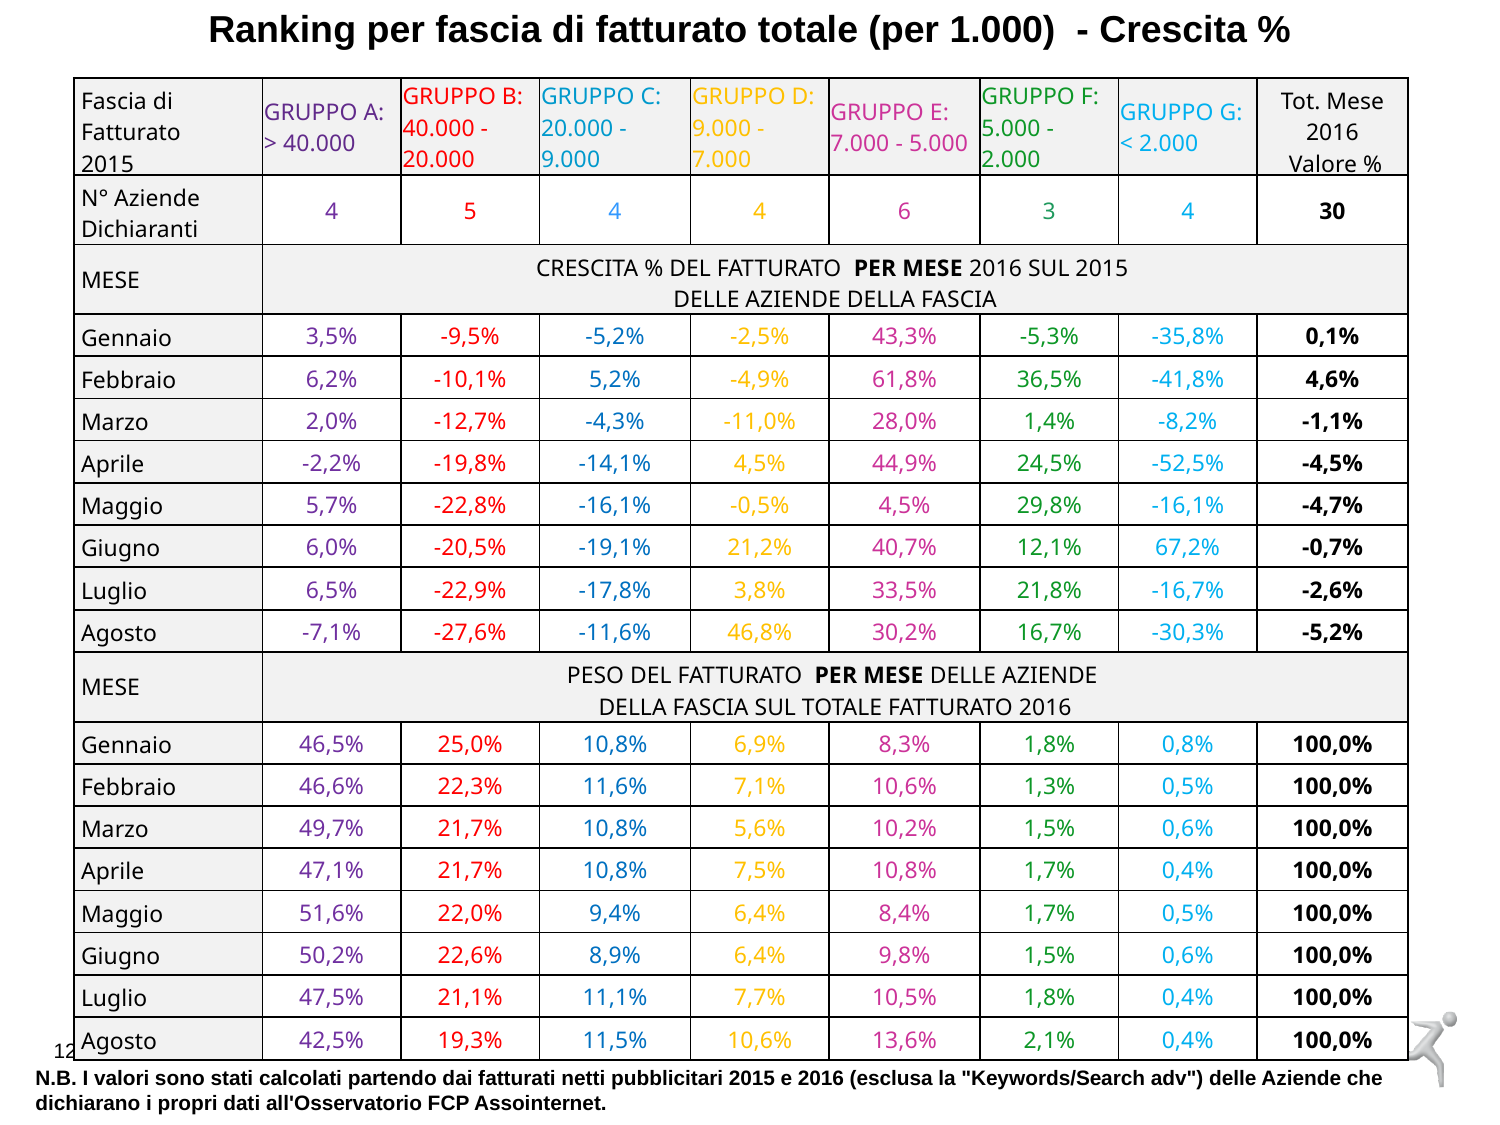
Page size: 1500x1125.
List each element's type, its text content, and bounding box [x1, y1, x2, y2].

table_cell -22,9% [402, 568, 539, 609]
table_cell 1,5% [981, 807, 1118, 847]
table_header Fascia di Fatturato 2015 [75, 79, 262, 174]
table_cell 10,5% [830, 976, 979, 1016]
table_cell -27,6% [402, 611, 539, 651]
table_cell 6,4% [691, 891, 828, 932]
table_cell 7,5% [691, 849, 828, 890]
table_cell -9,5% [402, 315, 539, 355]
table_cell 0,5% [1119, 891, 1256, 932]
table_cell 8,3% [830, 723, 979, 763]
table_cell -12,7% [402, 399, 539, 440]
table_cell 10,8% [540, 807, 690, 847]
table_cell 21,7% [402, 807, 539, 847]
table_cell 5,7% [263, 484, 400, 524]
table_cell 51,6% [263, 891, 400, 932]
table_cell 11,5% [540, 1018, 690, 1059]
table_cell Aprile [75, 849, 262, 890]
table_cell 24,5% [981, 441, 1118, 482]
table_cell 50,2% [263, 933, 400, 974]
table_cell 1,3% [981, 765, 1118, 805]
table_cell Gennaio [75, 723, 262, 763]
table_cell 7,1% [691, 765, 828, 805]
table_cell Maggio [75, 484, 262, 524]
table_cell 46,8% [691, 611, 828, 651]
table_cell -2,2% [263, 441, 400, 482]
table_cell -4,9% [691, 357, 828, 398]
table_cell PESO DEL FATTURATO PER MESE DELLE AZIENDE DELLA FASCIA SUL TOTALE FATTURATO 2016 [263, 653, 1407, 721]
table_cell -22,8% [402, 484, 539, 524]
table_cell 67,2% [1119, 526, 1256, 566]
table_cell 9,4% [540, 891, 690, 932]
table_cell 61,8% [830, 357, 979, 398]
table_cell 11,1% [540, 976, 690, 1016]
table_cell -16,1% [1119, 484, 1256, 524]
table_cell 5,2% [540, 357, 690, 398]
table_cell 3,5% [263, 315, 400, 355]
table_cell Febbraio [75, 765, 262, 805]
table_cell -4,3% [540, 399, 690, 440]
table_cell 44,9% [830, 441, 979, 482]
table_cell 1,8% [981, 976, 1118, 1016]
table_cell MESE [75, 653, 262, 721]
table_cell 100,0% [1258, 849, 1407, 890]
table_cell Luglio [75, 568, 262, 609]
table_cell 42,5% [263, 1018, 400, 1059]
table_cell 46,5% [263, 723, 400, 763]
table_cell 43,3% [830, 315, 979, 355]
table_cell 100,0% [1258, 723, 1407, 763]
table_cell 0,6% [1119, 933, 1256, 974]
table_header Tot. Mese 2016 Valore % [1258, 79, 1407, 174]
table_cell Giugno [75, 933, 262, 974]
table_cell 1,7% [981, 891, 1118, 932]
table_cell Giugno [75, 526, 262, 566]
table_cell 10,8% [830, 849, 979, 890]
table_cell Febbraio [75, 357, 262, 398]
table_cell 21,8% [981, 568, 1118, 609]
table_cell Gennaio [75, 315, 262, 355]
table_cell 8,4% [830, 891, 979, 932]
table_cell Agosto [75, 1018, 262, 1059]
table_cell 7,7% [691, 976, 828, 1016]
table_cell 30 [1258, 176, 1407, 244]
table_cell Marzo [75, 807, 262, 847]
table_cell MESE [75, 245, 262, 313]
table_cell -2,5% [691, 315, 828, 355]
table_cell -0,5% [691, 484, 828, 524]
table_cell 6,2% [263, 357, 400, 398]
table_cell 0,5% [1119, 765, 1256, 805]
table_cell 0,4% [1119, 849, 1256, 890]
table_cell -41,8% [1119, 357, 1256, 398]
table_cell -5,2% [1258, 611, 1407, 651]
table_cell -2,6% [1258, 568, 1407, 609]
table_cell -5,2% [540, 315, 690, 355]
table_cell 22,6% [402, 933, 539, 974]
table_cell 21,1% [402, 976, 539, 1016]
table_cell 19,3% [402, 1018, 539, 1059]
table_cell N° Aziende Dichiaranti [75, 176, 262, 244]
picture [1366, 990, 1476, 1064]
table_cell -35,8% [1119, 315, 1256, 355]
table_cell 100,0% [1258, 807, 1407, 847]
table_cell 8,9% [540, 933, 690, 974]
table_cell 4 [540, 176, 690, 244]
table_cell 5 [402, 176, 539, 244]
table_cell 9,8% [830, 933, 979, 974]
table_cell -5,3% [981, 315, 1118, 355]
table_cell 46,6% [263, 765, 400, 805]
table_cell -16,1% [540, 484, 690, 524]
table_cell 47,1% [263, 849, 400, 890]
table_cell -20,5% [402, 526, 539, 566]
table_cell 0,8% [1119, 723, 1256, 763]
table_cell 0,6% [1119, 807, 1256, 847]
table_cell 22,3% [402, 765, 539, 805]
table_cell 0,4% [1119, 976, 1256, 1016]
table_cell -11,6% [540, 611, 690, 651]
text_box N.B. I valori sono stati calcolati partendo dai fatturati netti pubblicitari 2015 e 2016 (esclusa la "Keywords/Search adv") delle Aziende che dichiarano i propri dati all'Osservatorio FCP Assointernet. [35, 1064, 1483, 1115]
table_header GRUPPO F: 5.000 - 2.000 [981, 79, 1118, 174]
table_cell -30,3% [1119, 611, 1256, 651]
text_box Ranking per fascia di fatturato totale (per 1.000) - Crescita % [41, 0, 1459, 58]
table_cell 22,0% [402, 891, 539, 932]
table_cell -7,1% [263, 611, 400, 651]
table_cell 100,0% [1258, 1018, 1407, 1059]
table_cell 16,7% [981, 611, 1118, 651]
table_cell -19,8% [402, 441, 539, 482]
table_cell -11,0% [691, 399, 828, 440]
table_cell -16,7% [1119, 568, 1256, 609]
table_cell 11,6% [540, 765, 690, 805]
table_cell 10,6% [691, 1018, 828, 1059]
table_cell 49,7% [263, 807, 400, 847]
table_cell Marzo [75, 399, 262, 440]
table_cell 12,1% [981, 526, 1118, 566]
table_cell 10,6% [830, 765, 979, 805]
table_cell 4 [263, 176, 400, 244]
table_cell 30,2% [830, 611, 979, 651]
table_cell 28,0% [830, 399, 979, 440]
table_cell 3 [981, 176, 1118, 244]
table_cell 2,1% [981, 1018, 1118, 1059]
table_cell -0,7% [1258, 526, 1407, 566]
table_cell -8,2% [1119, 399, 1256, 440]
table_cell 13,6% [830, 1018, 979, 1059]
table_header GRUPPO G: < 2.000 [1119, 79, 1256, 174]
table_cell 0,1% [1258, 315, 1407, 355]
table_cell -52,5% [1119, 441, 1256, 482]
table_cell -4,5% [1258, 441, 1407, 482]
table_cell 1,7% [981, 849, 1118, 890]
table_cell 33,5% [830, 568, 979, 609]
table_cell -1,1% [1258, 399, 1407, 440]
table_cell 100,0% [1258, 933, 1407, 974]
table_cell 29,8% [981, 484, 1118, 524]
table_cell 100,0% [1258, 765, 1407, 805]
table_cell 6,5% [263, 568, 400, 609]
table_cell 1,4% [981, 399, 1118, 440]
table_cell 6,4% [691, 933, 828, 974]
table_cell 10,2% [830, 807, 979, 847]
table_cell 21,2% [691, 526, 828, 566]
table_cell 6,0% [263, 526, 400, 566]
table_cell 47,5% [263, 976, 400, 1016]
table_cell Aprile [75, 441, 262, 482]
table_cell 100,0% [1258, 976, 1407, 1016]
table_cell 36,5% [981, 357, 1118, 398]
table_cell 0,4% [1119, 1018, 1256, 1059]
table_cell 6 [830, 176, 979, 244]
table_cell -14,1% [540, 441, 690, 482]
table_cell -17,8% [540, 568, 690, 609]
table_cell 10,8% [540, 849, 690, 890]
table_cell 4,5% [830, 484, 979, 524]
table_cell 4,5% [691, 441, 828, 482]
table_cell 21,7% [402, 849, 539, 890]
table_cell 25,0% [402, 723, 539, 763]
table_cell 3,8% [691, 568, 828, 609]
table_cell -4,7% [1258, 484, 1407, 524]
table_cell 100,0% [1258, 891, 1407, 932]
table_cell 5,6% [691, 807, 828, 847]
table_cell Luglio [75, 976, 262, 1016]
table_cell 40,7% [830, 526, 979, 566]
table_cell 10,8% [540, 723, 690, 763]
table_cell 1,8% [981, 723, 1118, 763]
table_cell 4 [1119, 176, 1256, 244]
table_cell -10,1% [402, 357, 539, 398]
table_header GRUPPO B: 40.000 - 20.000 [402, 79, 539, 174]
table_cell Maggio [75, 891, 262, 932]
table_cell 1,5% [981, 933, 1118, 974]
table_cell 2,0% [263, 399, 400, 440]
table_cell 4,6% [1258, 357, 1407, 398]
table_header GRUPPO A: > 40.000 [263, 79, 400, 174]
table_cell 6,9% [691, 723, 828, 763]
table_cell -19,1% [540, 526, 690, 566]
table_cell CRESCITA % DEL FATTURATO PER MESE 2016 SUL 2015 DELLE AZIENDE DELLA FASCIA [263, 245, 1407, 313]
table_cell 4 [691, 176, 828, 244]
table_cell Agosto [75, 611, 262, 651]
table_header GRUPPO E: 7.000 - 5.000 [830, 79, 979, 174]
table_header GRUPPO D: 9.000 - 7.000 [691, 79, 828, 174]
table_header GRUPPO C: 20.000 - 9.000 [540, 79, 690, 174]
